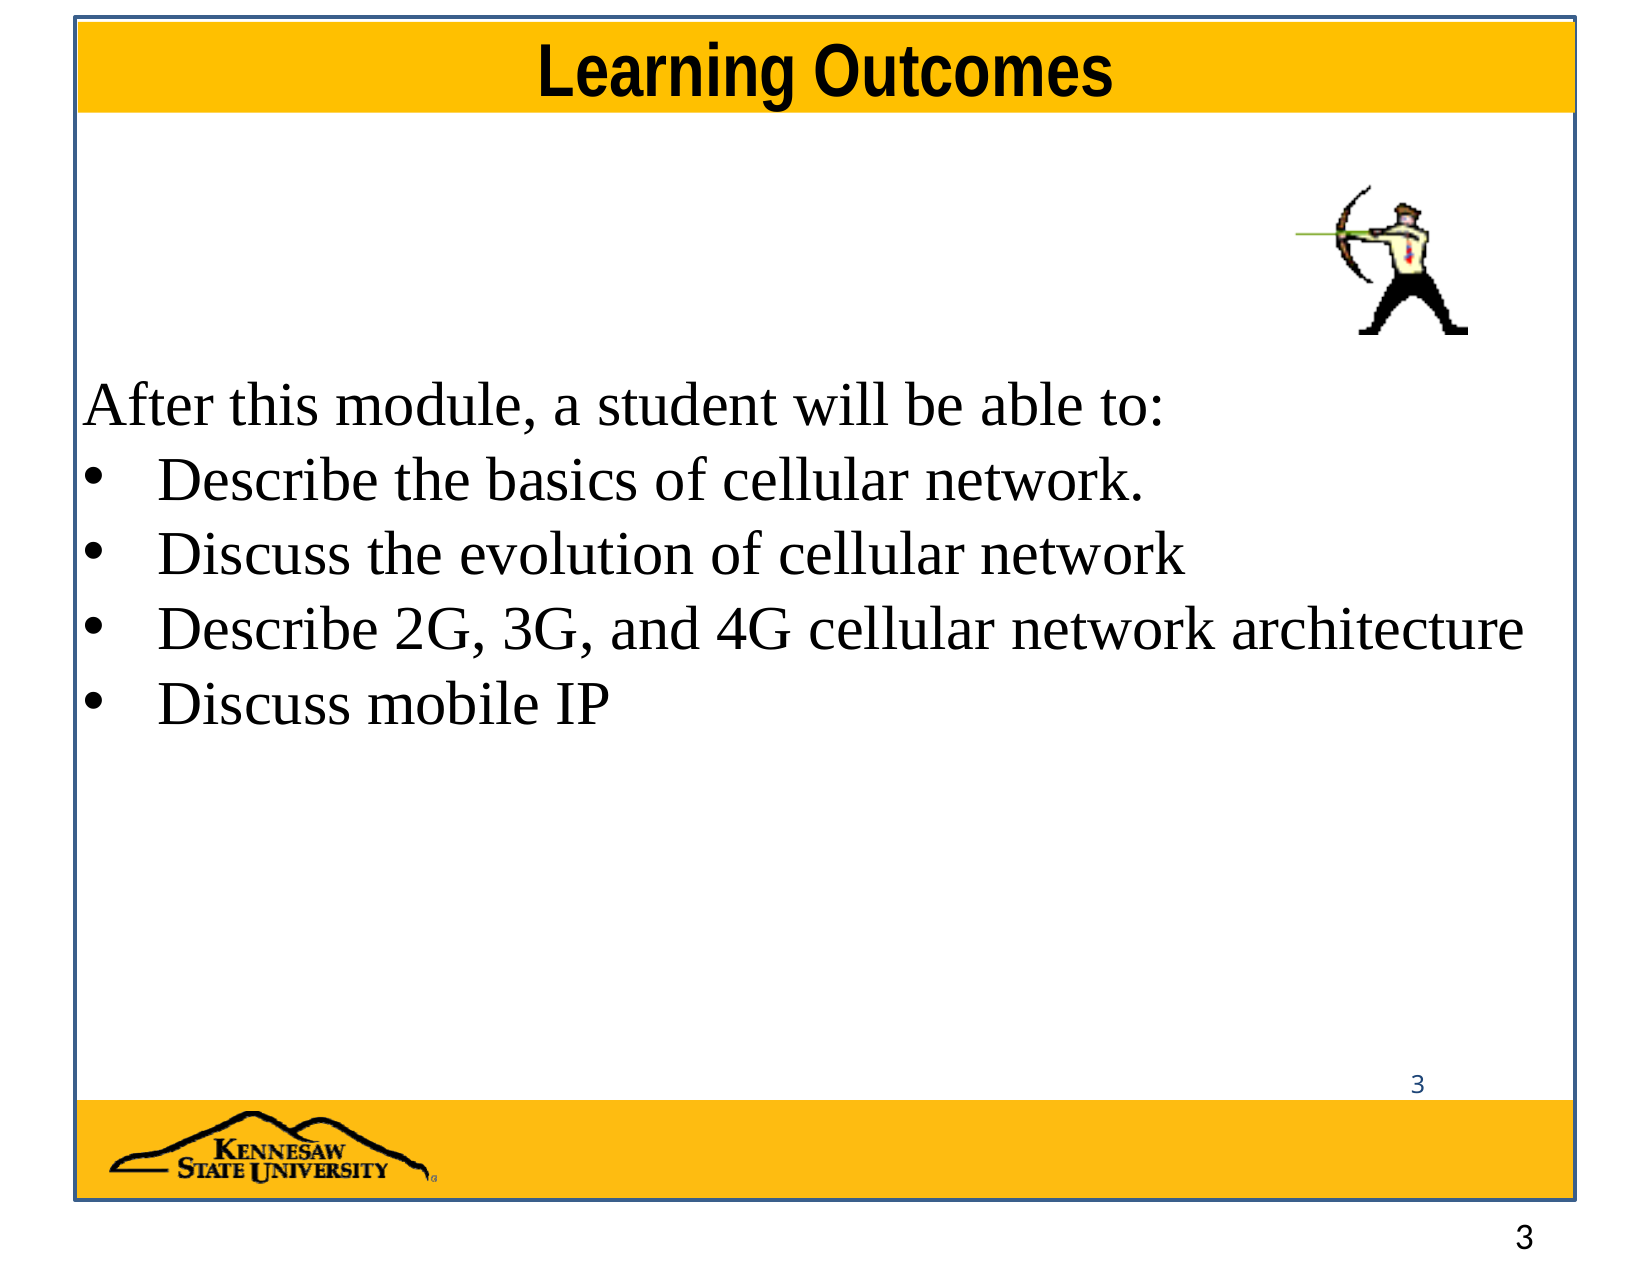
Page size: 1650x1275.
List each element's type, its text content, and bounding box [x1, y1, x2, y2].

picture [1091, 183, 1468, 336]
picture [108, 1174, 437, 1184]
list After this module, a student will be able to: Describe the basics of cellular network. Discuss the evolution of cellular network Describe 2G, 3G, and 4G cellular network architecture Discuss mobile IP [82, 362, 1568, 1174]
slide_number 3 [1299, 1042, 1425, 1103]
title Learning Outcomes [77, 21, 1575, 113]
